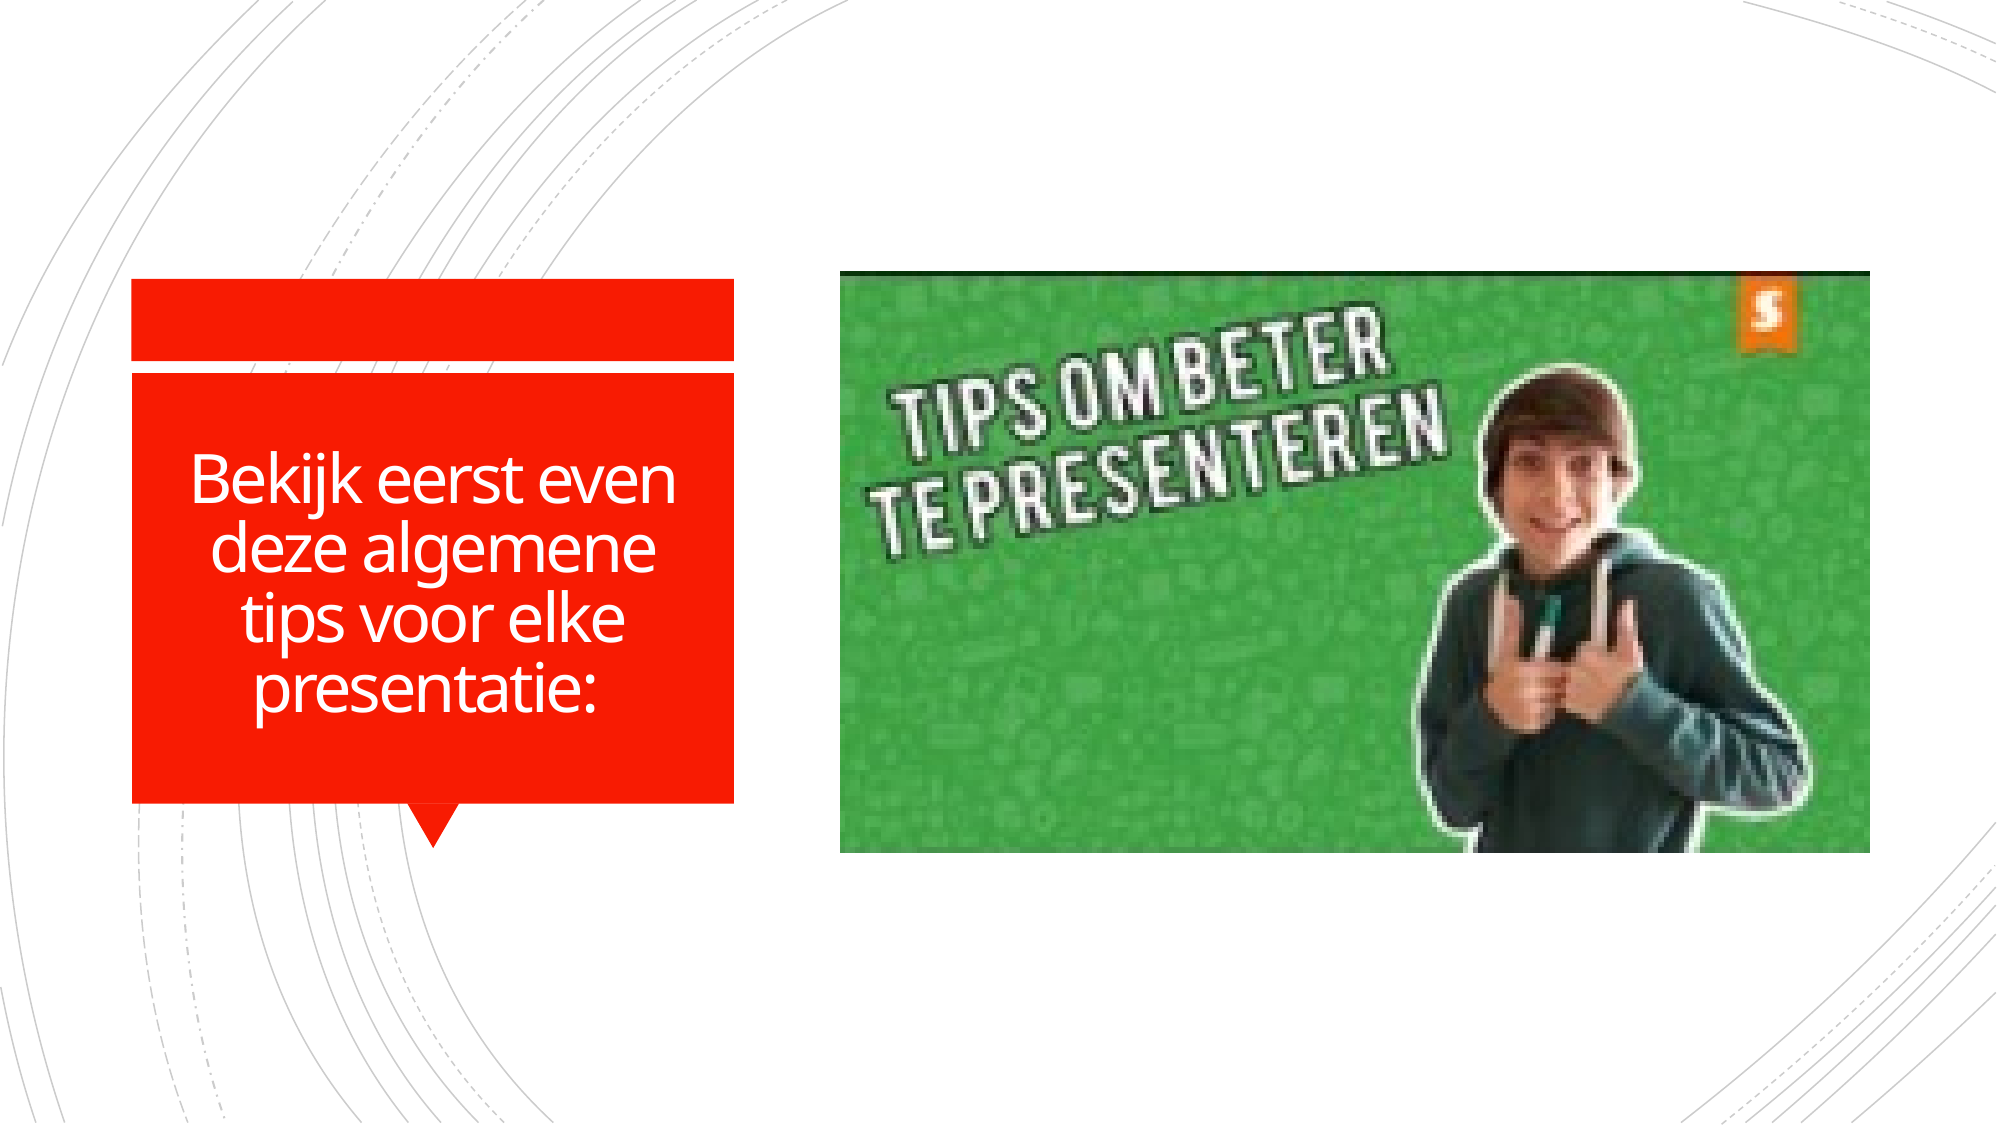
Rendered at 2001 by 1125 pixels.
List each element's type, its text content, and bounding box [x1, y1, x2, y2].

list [839, 270, 1871, 854]
title Bekijk eerst even deze algemene tips voor elke presentatie: [145, 385, 720, 789]
